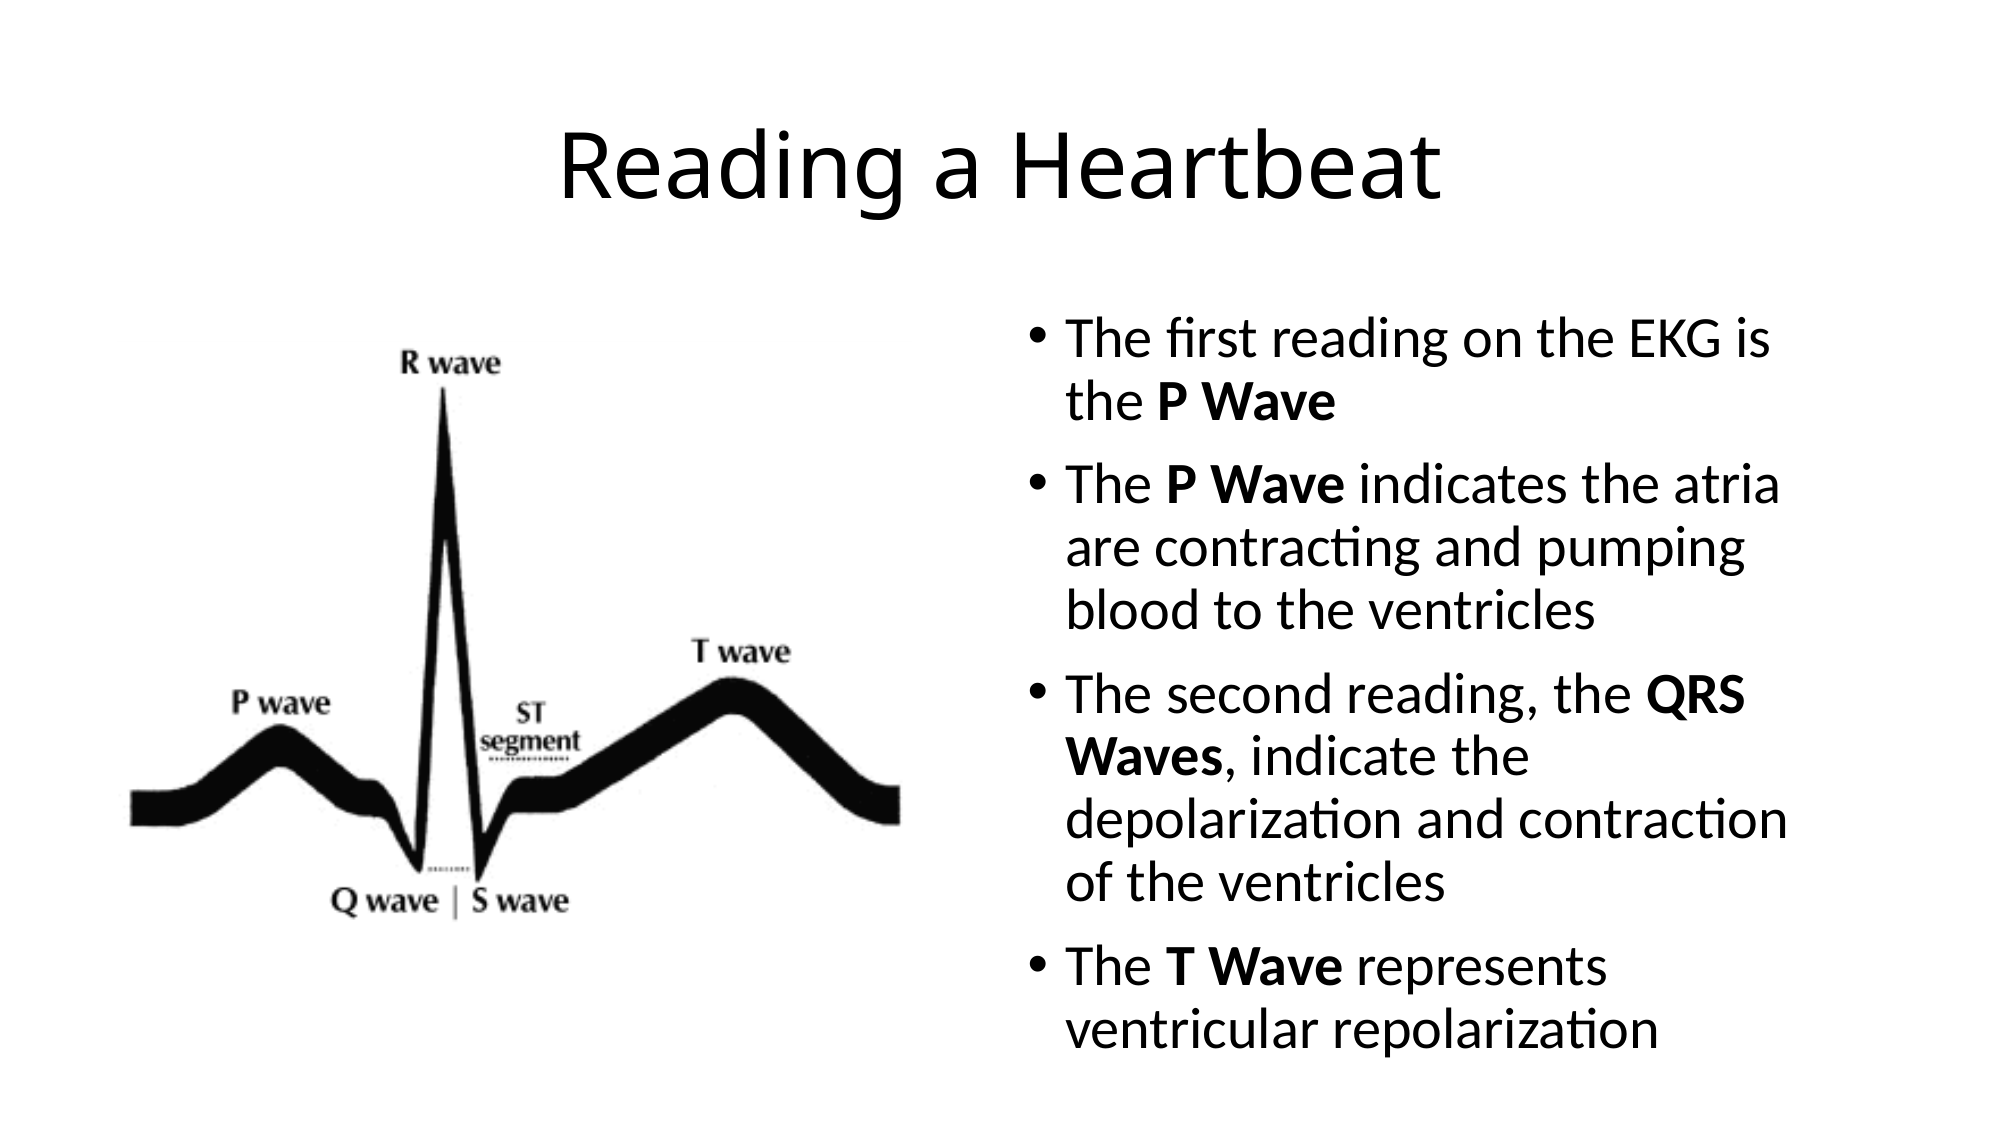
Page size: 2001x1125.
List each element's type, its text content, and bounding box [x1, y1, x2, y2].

title Reading a Heartbeat [137, 59, 1863, 278]
list The first reading on the EKG is the P Wave The P Wave indicates the atria are contracting and pumping blood to the ventricles The second reading, the QRS Waves, indicate the depolarization and contraction of the ventricles The T Wave represents ventricular repolarization [1012, 299, 1863, 1088]
picture [117, 340, 912, 929]
